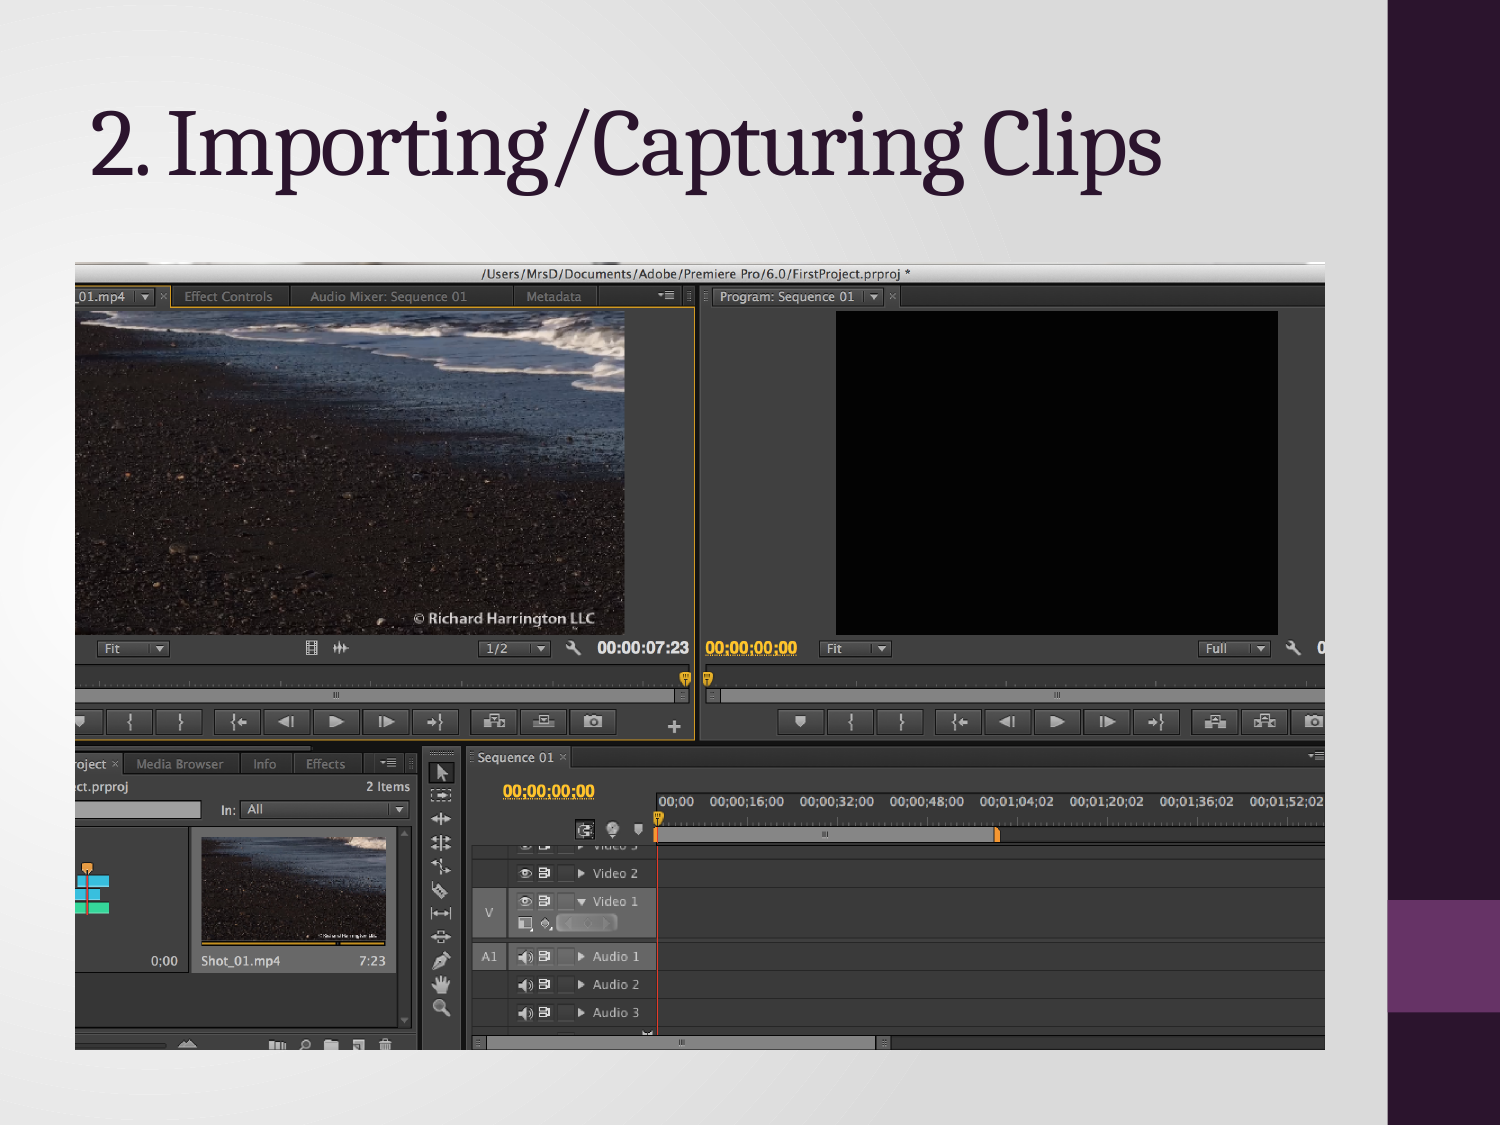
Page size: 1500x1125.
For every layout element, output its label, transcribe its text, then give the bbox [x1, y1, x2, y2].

title 2. Importing/Capturing Clips [75, 43, 1425, 231]
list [74, 261, 1326, 1051]
